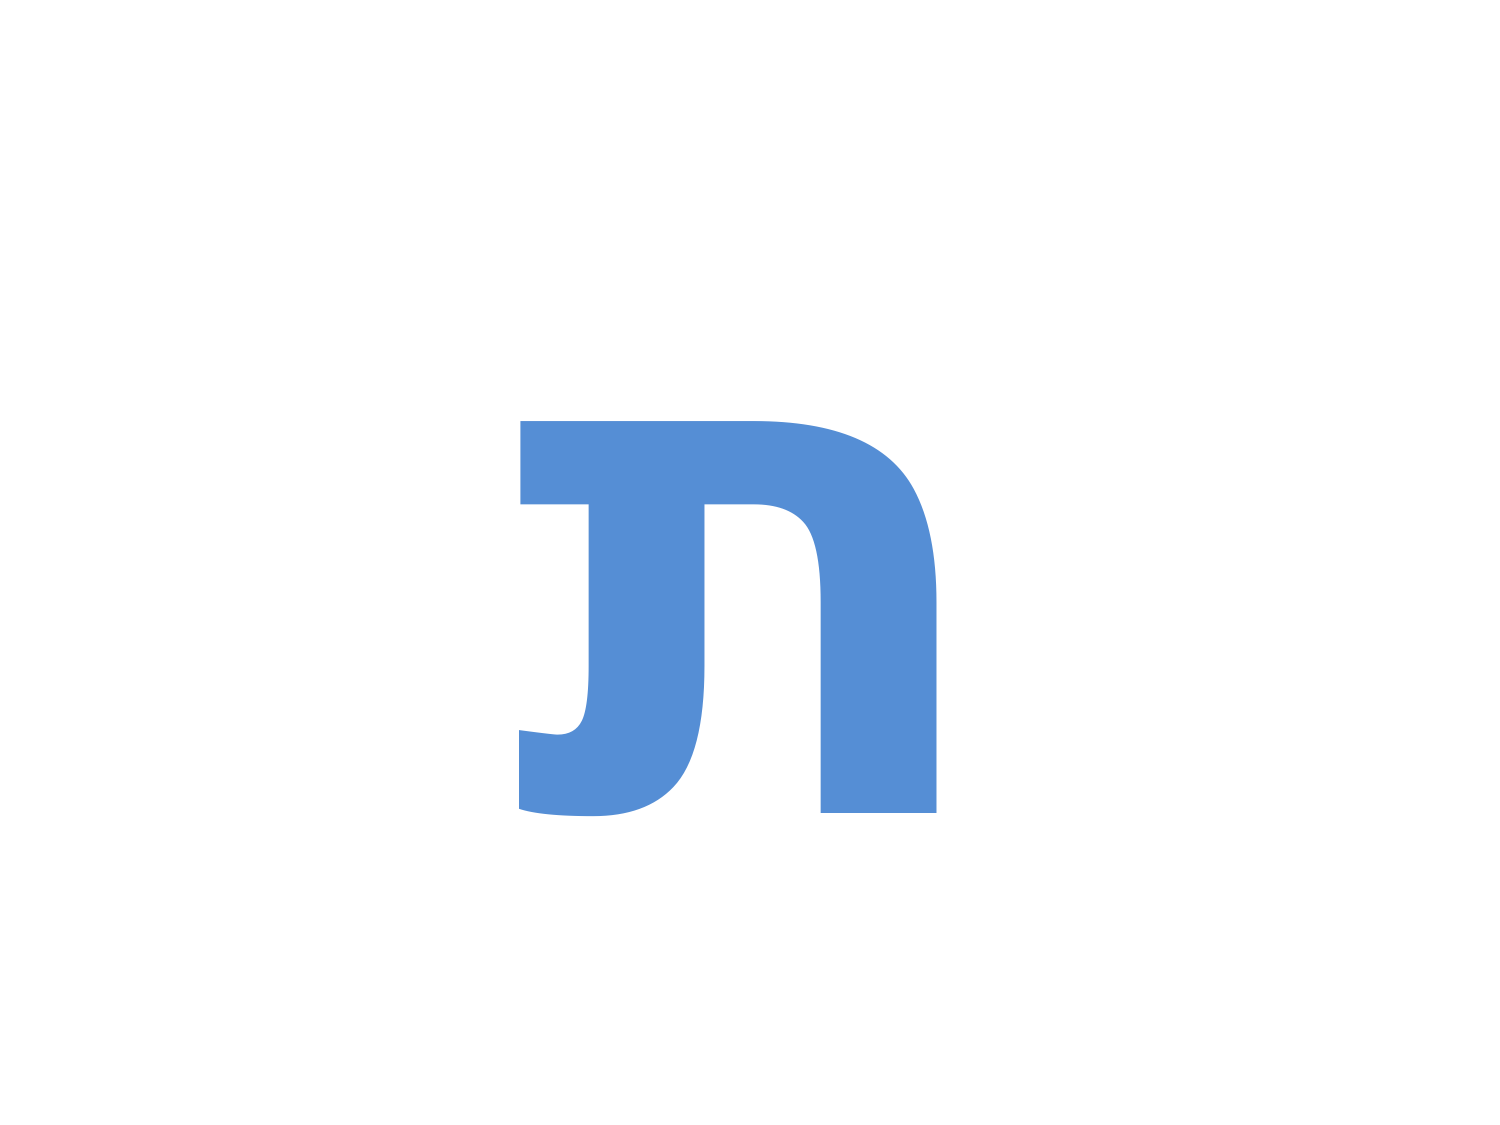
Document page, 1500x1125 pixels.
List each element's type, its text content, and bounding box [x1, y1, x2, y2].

title ת [82, 433, 1432, 622]
